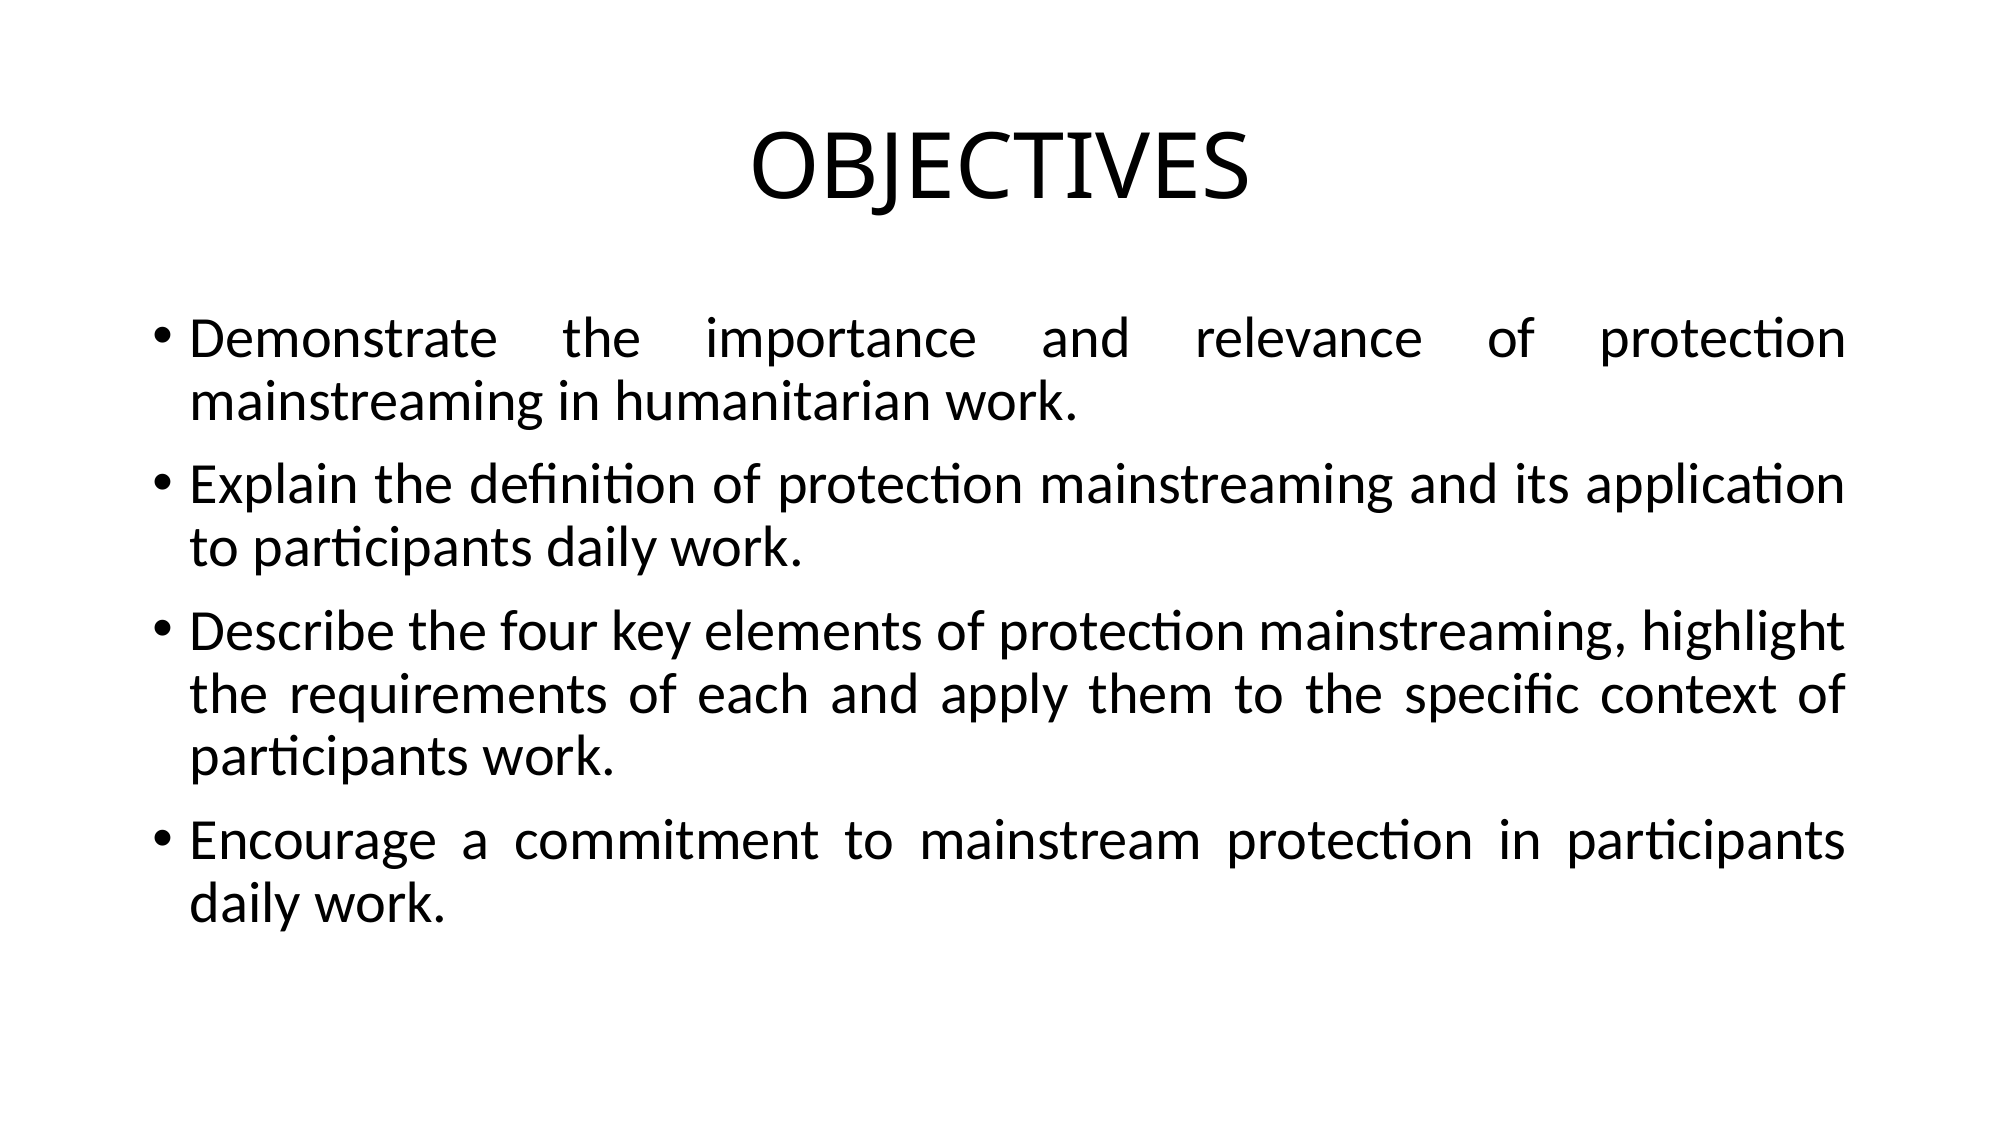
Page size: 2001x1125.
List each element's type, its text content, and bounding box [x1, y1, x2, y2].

list Demonstrate the importance and relevance of protection mainstreaming in humanitarian work. Explain the definition of protection mainstreaming and its application to participants daily work. Describe the four key elements of protection mainstreaming, highlight the requirements of each and apply them to the specific context of participants work. Encourage a commitment to mainstream protection in participants daily work. [137, 299, 1863, 1014]
title OBJECTIVES [137, 59, 1863, 278]
